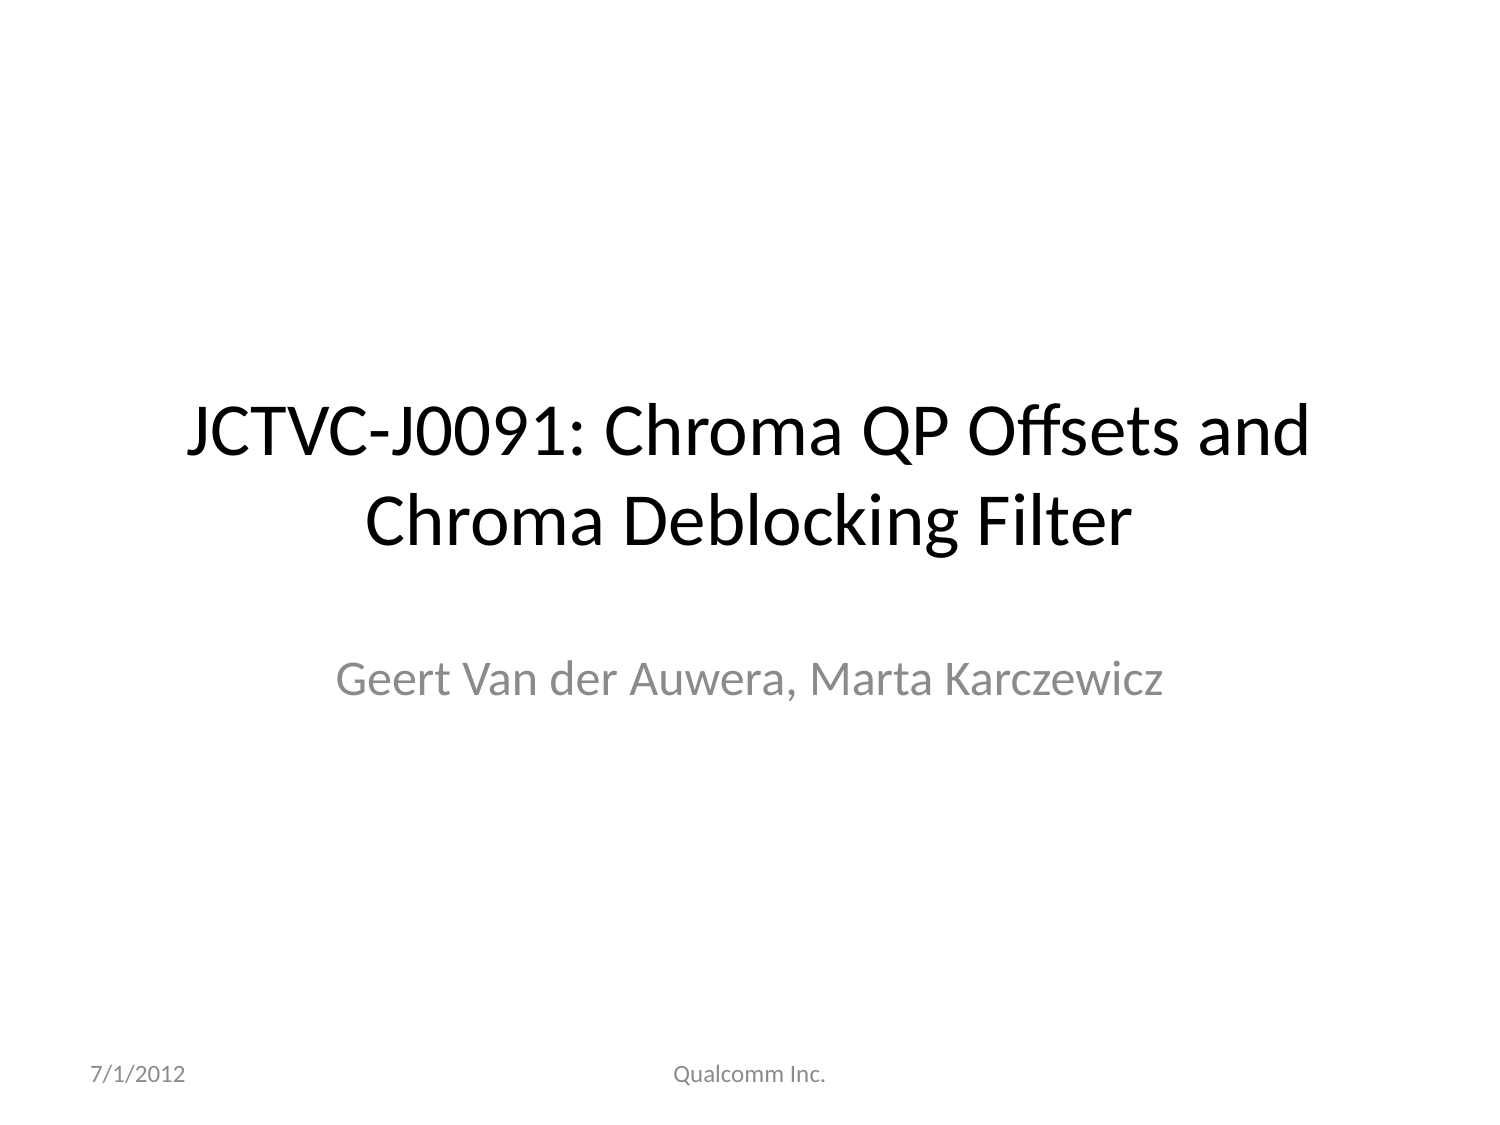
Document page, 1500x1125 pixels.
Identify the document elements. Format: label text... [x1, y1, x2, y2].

subtitle Geert Van der Auwera, Marta Karczewicz [225, 637, 1275, 925]
title JCTVC-J0091: Chroma QP Offsets and Chroma Deblocking Filter [112, 349, 1388, 591]
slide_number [75, 1042, 425, 1103]
footer Qualcomm Inc. [512, 1042, 988, 1103]
